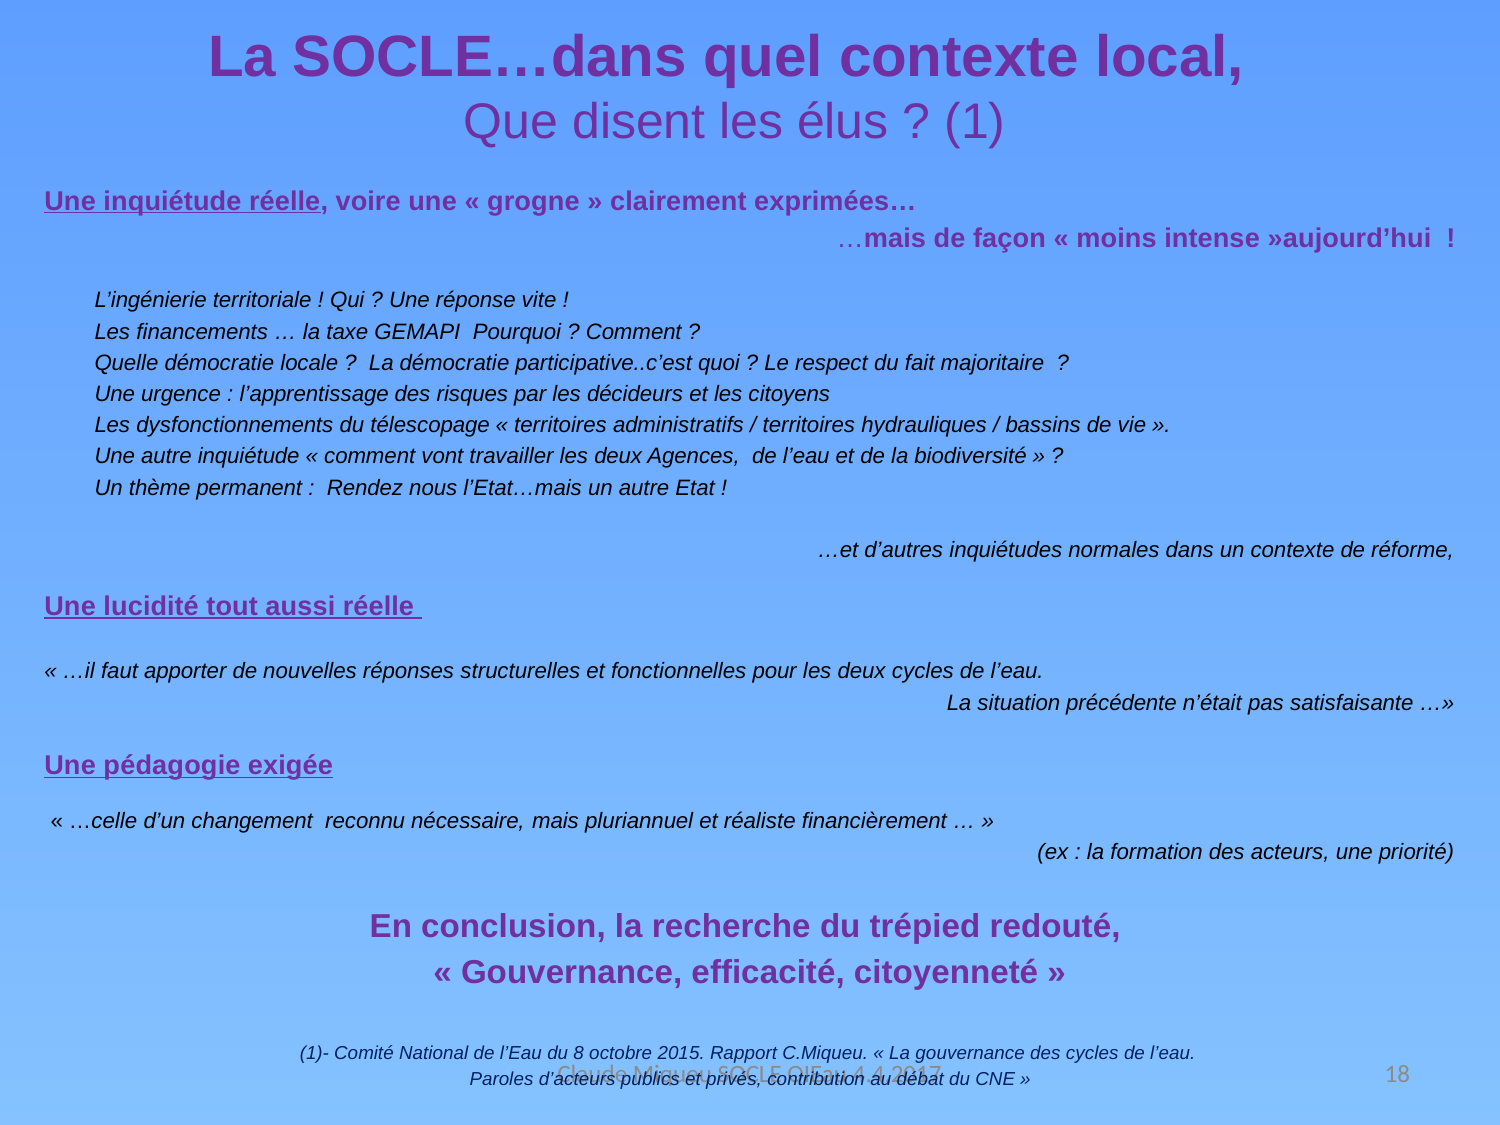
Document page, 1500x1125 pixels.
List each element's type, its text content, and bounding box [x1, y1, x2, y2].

slide_number 18 [1074, 1042, 1425, 1103]
footer Claude Miqueu SOCLE OIEau 4.4.2017 [512, 1042, 988, 1103]
list Une inquiétude réelle, voire une « grogne » clairement exprimées… …mais de façon « moins intense »aujourd’hui ! L’ingénierie territoriale ! Qui ? Une réponse vite ! Les financements … la taxe GEMAPI Pourquoi ? Comment ? Quelle démocratie locale ? La démocratie participative..c’est quoi ? Le respect du fait majoritaire ? Une urgence : l’apprentissage des risques par les décideurs et les citoyens Les dysfonctionnements du télescopage « territoires administratifs / territoires hydrauliques / bassins de vie ». Une autre inquiétude « comment vont travailler les deux Agences, de l’eau et de la biodiversité » ? Un thème permanent : Rendez nous l’Etat…mais un autre Etat ! …et d’autres inquiétudes normales dans un contexte de réforme, Une lucidité tout aussi réelle « …il faut apporter de nouvelles réponses structurelles et fonctionnelles pour les deux cycles de l’eau. La situation précédente n’était pas satisfaisante …» Une pédagogie exigée « …celle d’un changement reconnu nécessaire, mais pluriannuel et réaliste financièrement … » (ex : la formation des acteurs, une priorité) En conclusion, la recherche du trépied redouté, « Gouvernance, efficacité, citoyenneté » (1)- Comité National de l’Eau du 8 octobre 2015. Rapport C.Miqueu. « La gouvernance des cycles de l’eau. Paroles d’acteurs publics et privés, contribution au débat du CNE » [29, 164, 1471, 1125]
title La SOCLE…dans quel contexte local, Que disent les élus ? (1) [29, 30, 1441, 164]
